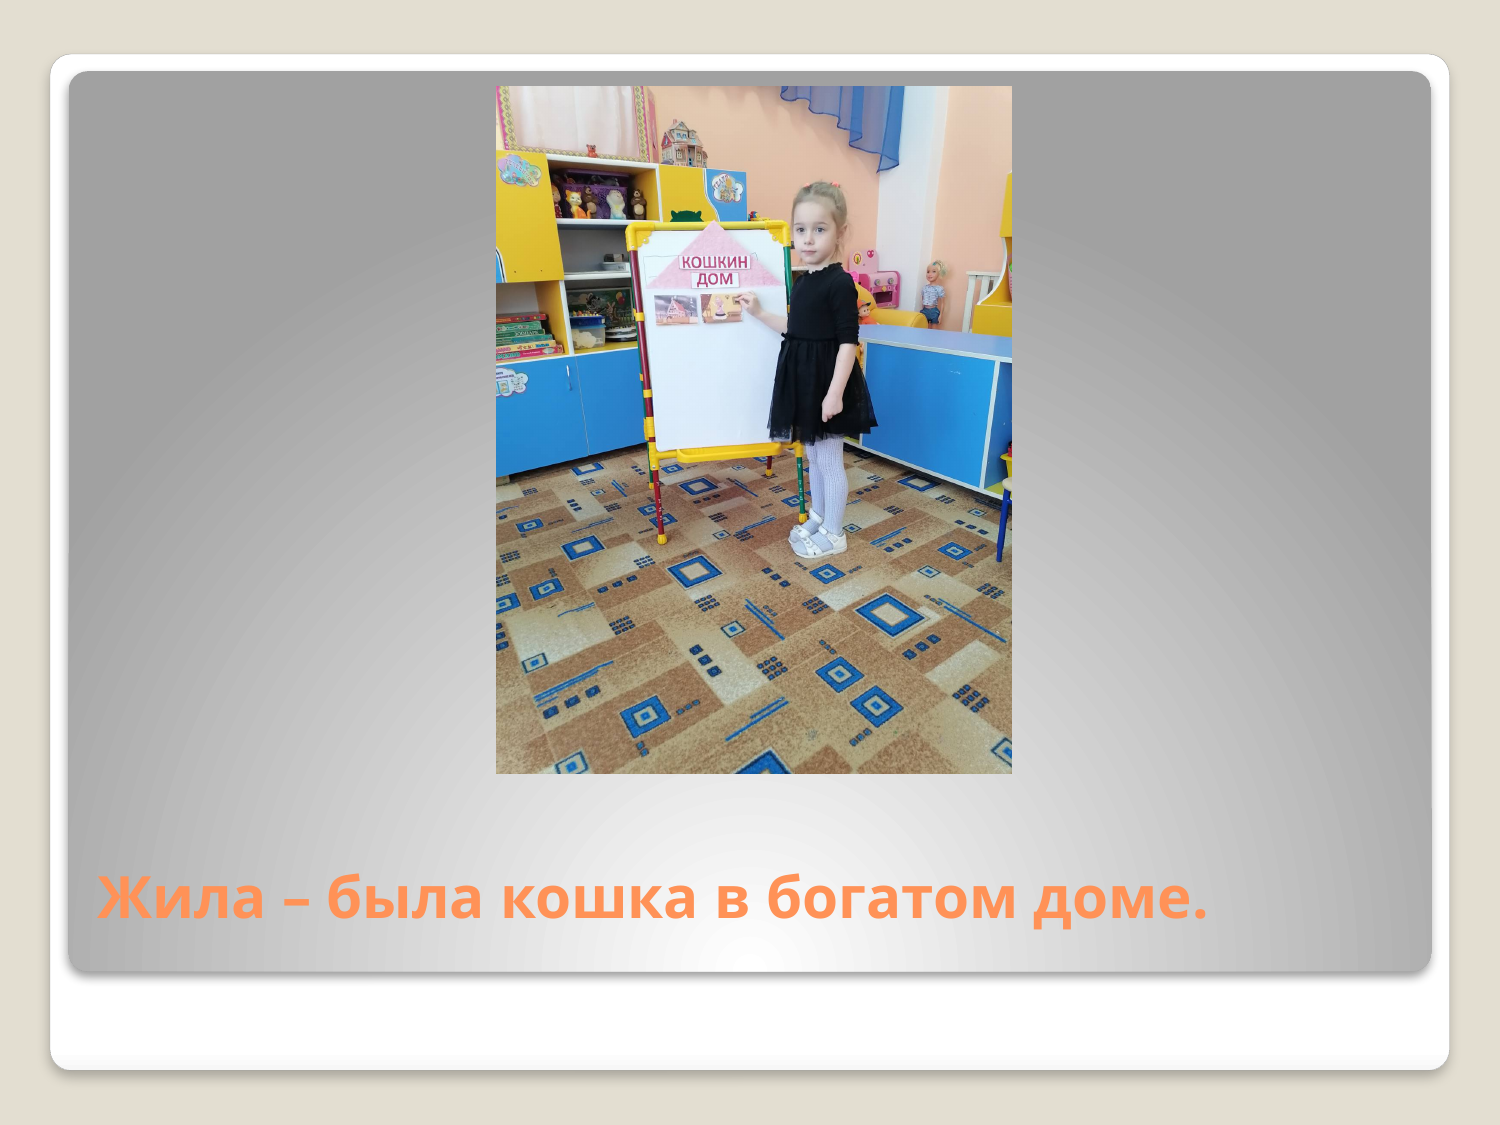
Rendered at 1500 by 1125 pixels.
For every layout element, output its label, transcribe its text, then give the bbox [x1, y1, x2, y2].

title Жила – была кошка в богатом доме. [82, 817, 1425, 938]
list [495, 86, 1012, 775]
